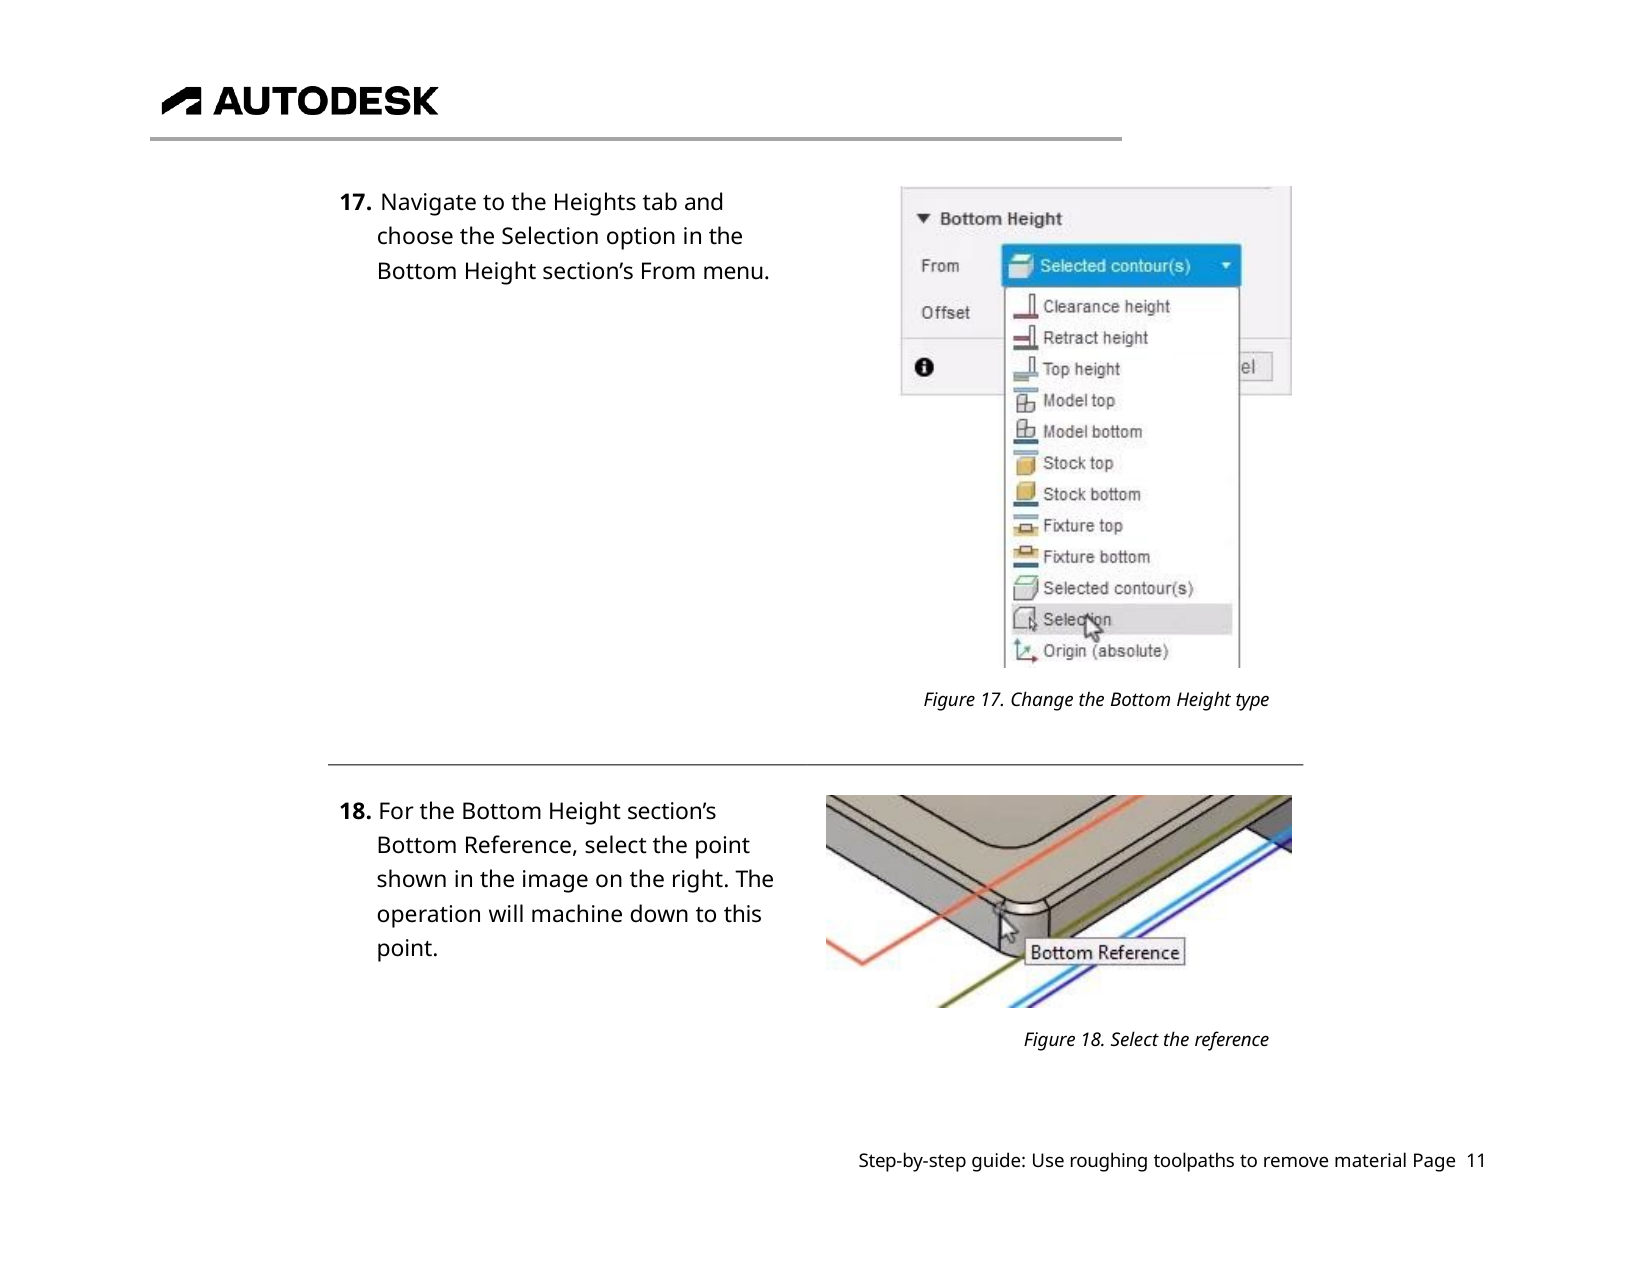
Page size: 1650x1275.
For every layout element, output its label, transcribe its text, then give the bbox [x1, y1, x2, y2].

text_box Figure 18. Select the reference [1021, 1026, 1294, 1051]
text_box Figure 17. Change the Bottom Height type [921, 685, 1294, 711]
picture [161, 86, 439, 115]
picture [825, 794, 1292, 1008]
text_box 17. Navigate to the Heights tab and choose the Selection option in the Bottom Height section’s From menu. [337, 178, 774, 284]
slide_number Step-by-step guide: Use roughing toolpaths to remove material Page 10 [856, 1145, 1509, 1275]
picture [897, 186, 1292, 668]
text_box 18. For the Bottom Height section’s Bottom Reference, select the point shown in the image on the right. The operation will machine down to this point. [337, 787, 775, 961]
